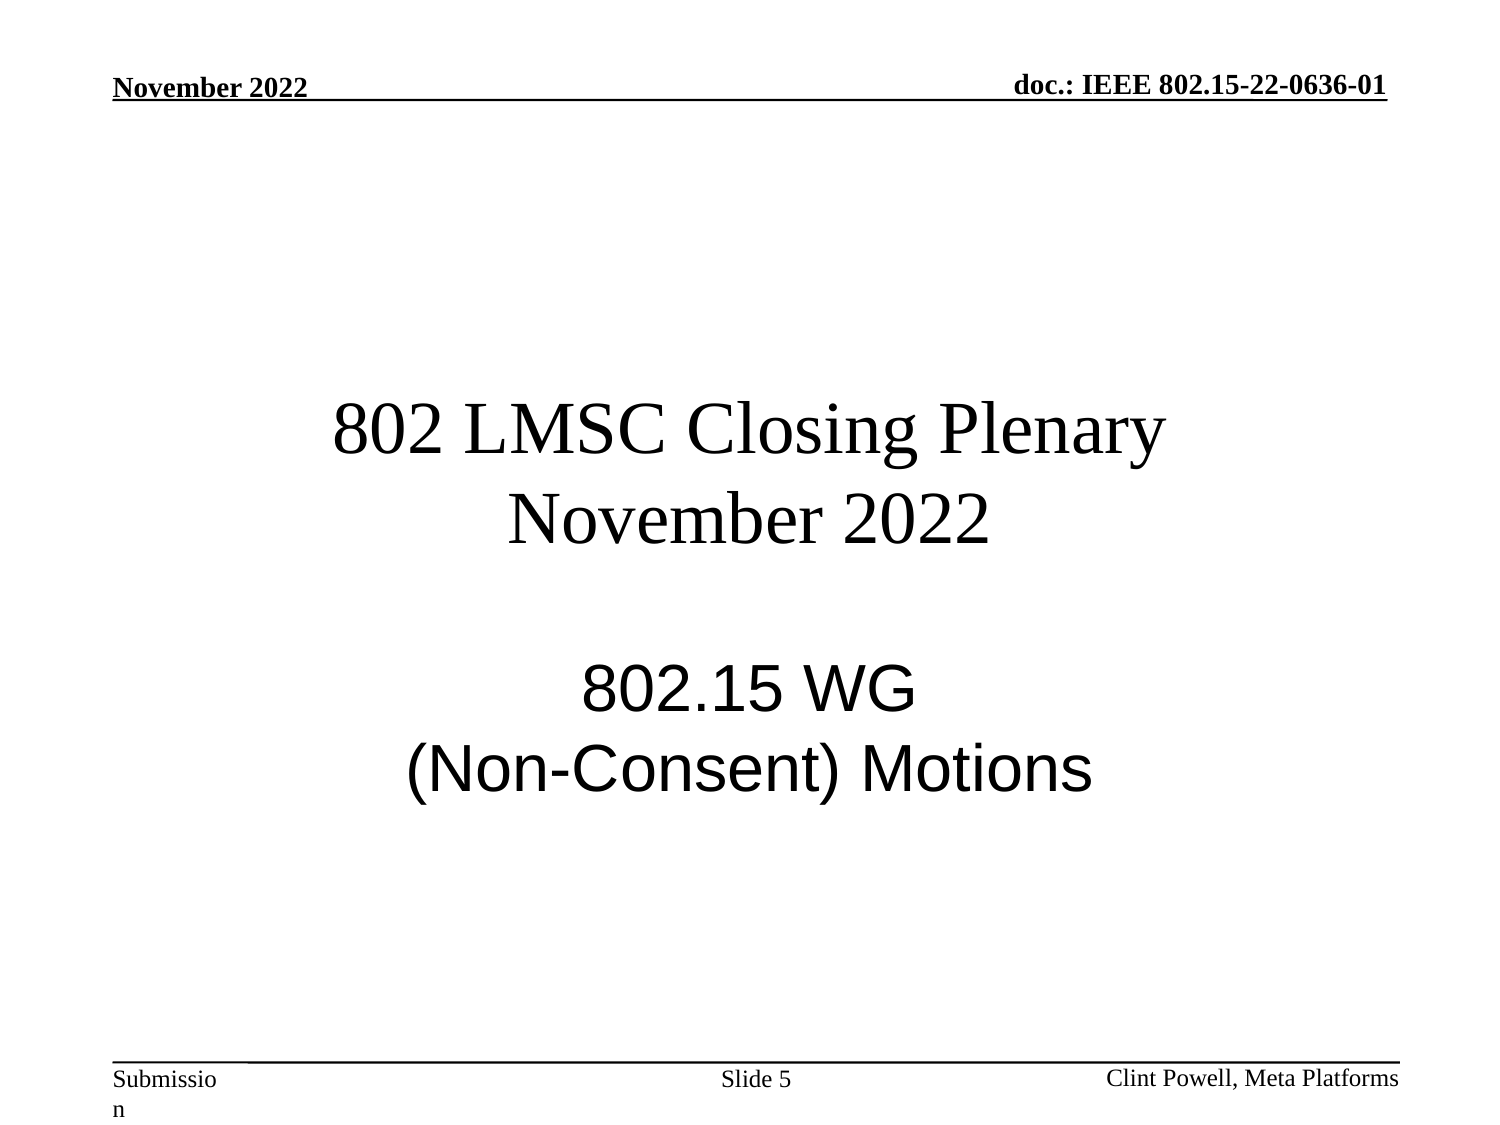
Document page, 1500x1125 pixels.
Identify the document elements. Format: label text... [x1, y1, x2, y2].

subtitle 802.15 WG (Non-Consent) Motions [225, 637, 1275, 925]
slide_number Slide 5 [712, 1062, 800, 1093]
title 802 LMSC Closing Plenary November 2022 [112, 375, 1388, 563]
